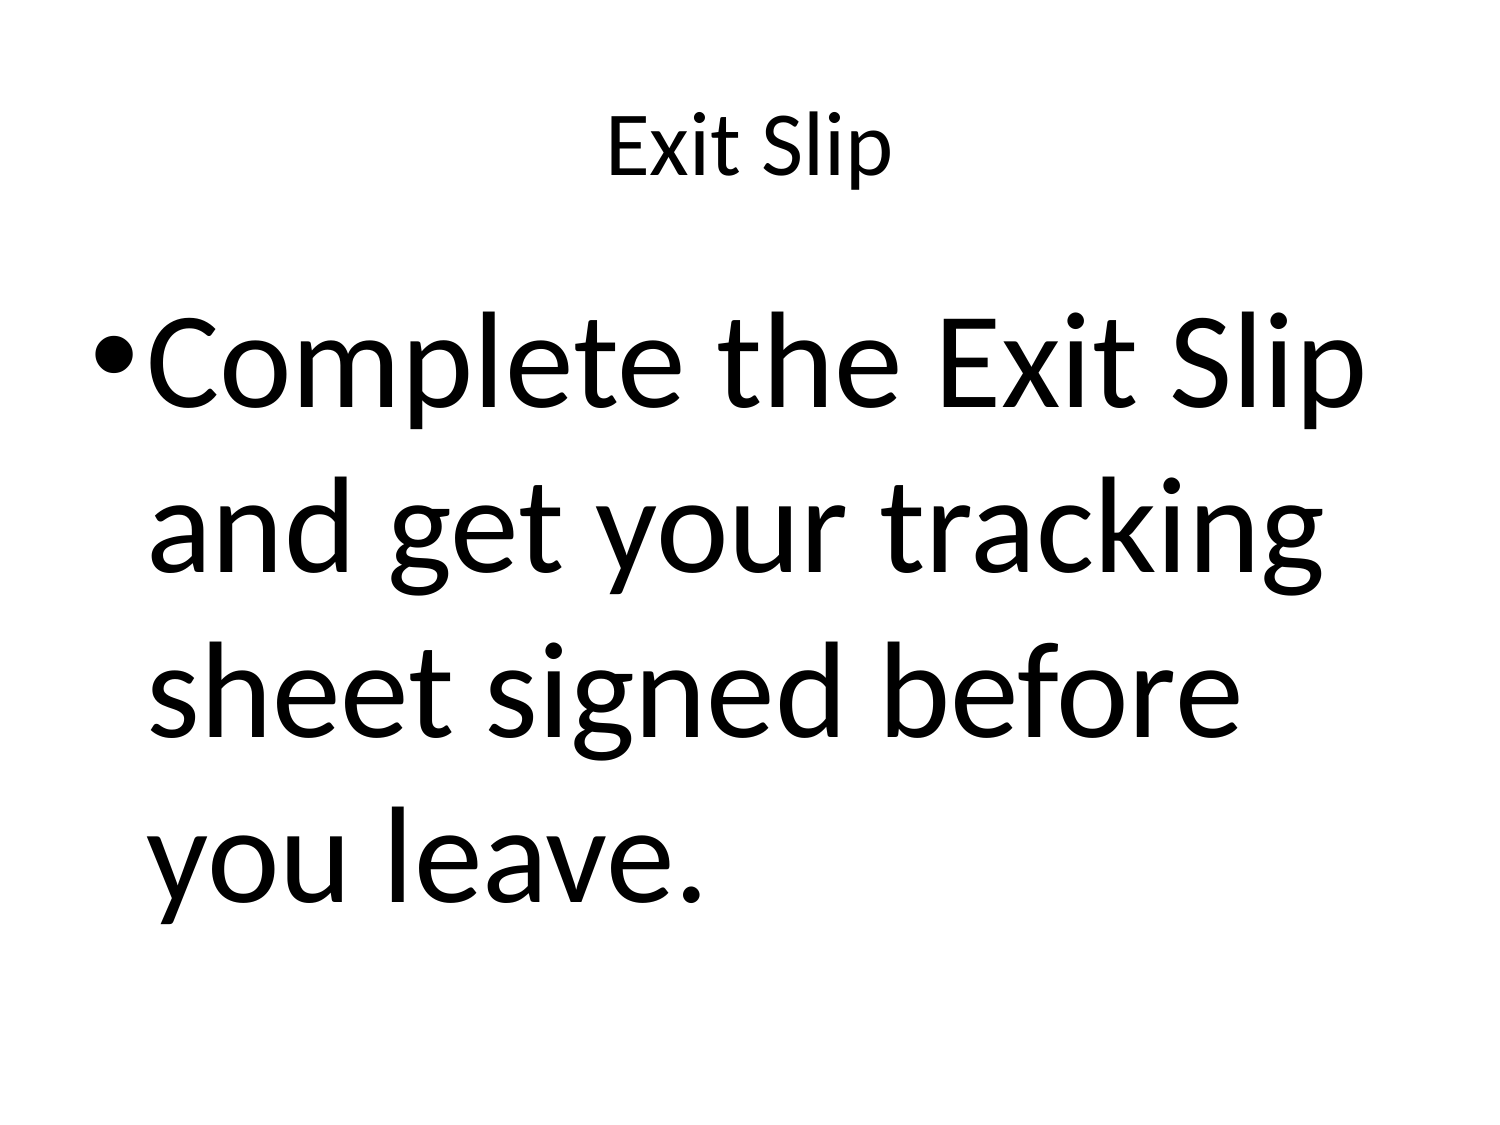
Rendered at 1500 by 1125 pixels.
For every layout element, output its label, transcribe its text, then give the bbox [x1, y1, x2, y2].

list Complete the Exit Slip and get your tracking sheet signed before you leave. [75, 262, 1425, 1005]
title Exit Slip [75, 45, 1425, 233]
